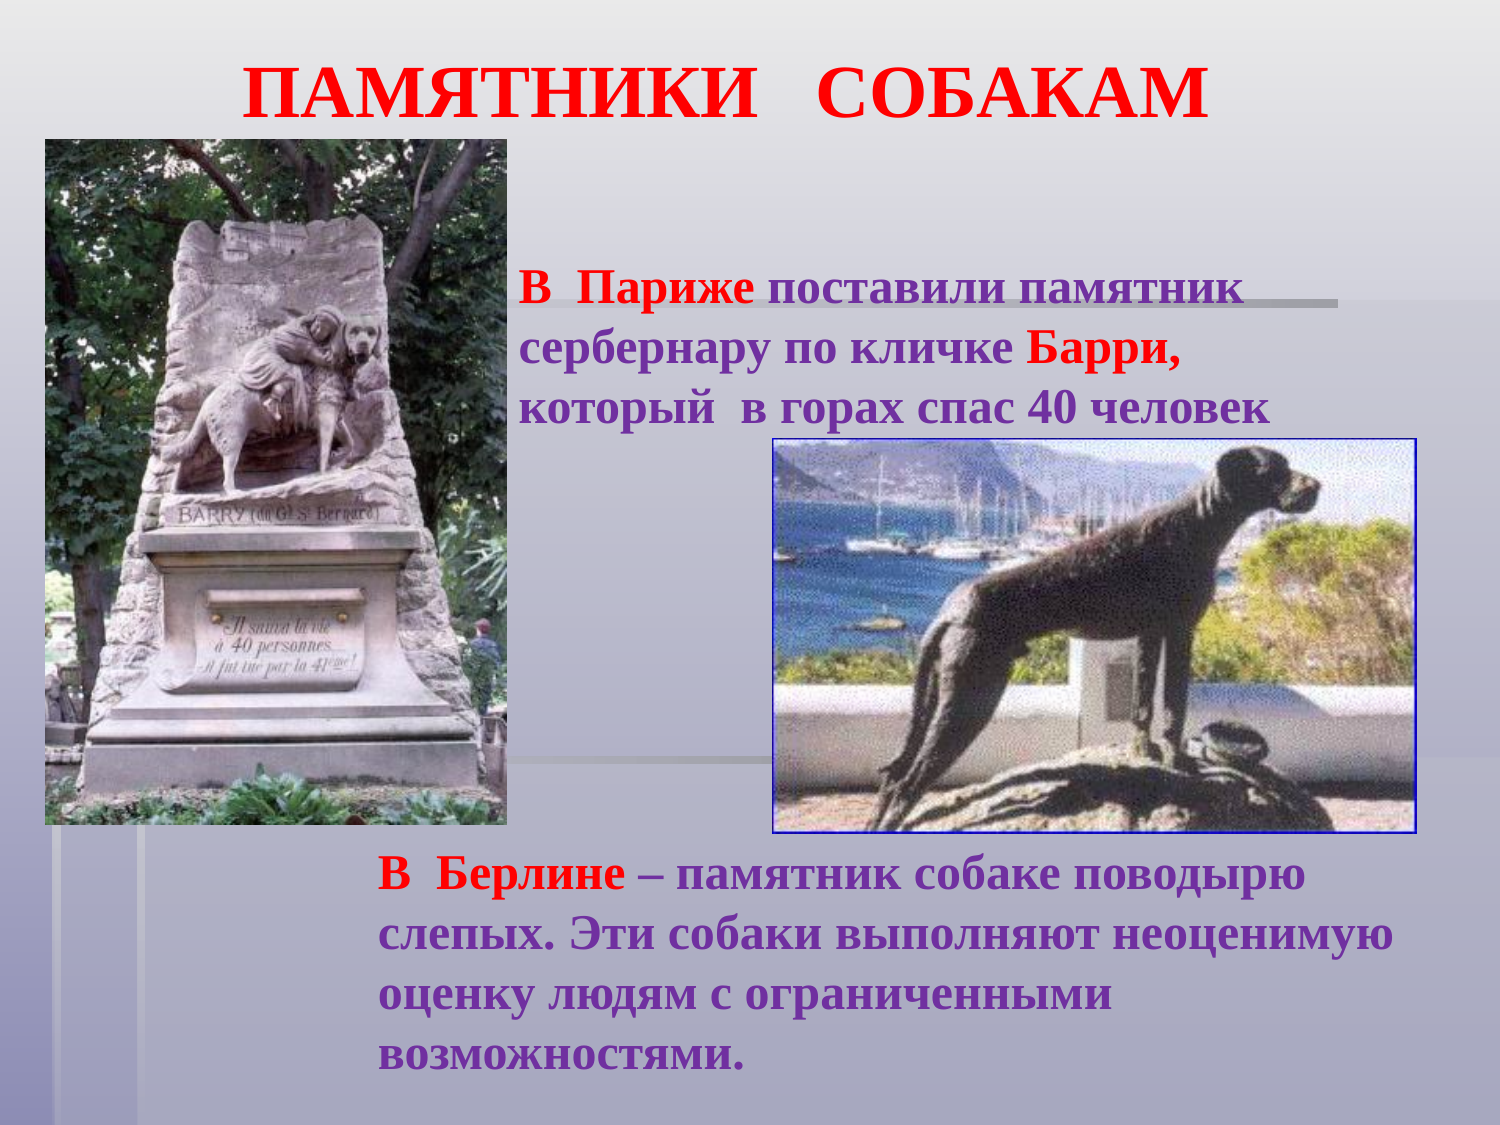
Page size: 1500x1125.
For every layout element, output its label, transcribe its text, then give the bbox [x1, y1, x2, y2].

picture [771, 438, 1417, 835]
text_box В Берлине – памятник собаке поводырю слепых. Эти собаки выполняют неоценимую оценку людям с ограниченными возможностями. [363, 831, 1442, 1087]
text_box В Париже поставили памятник сербернару по кличке Барри, который в горах спас 40 человек [512, 246, 1477, 441]
picture [44, 138, 507, 825]
text_box Памятники собакам [46, 35, 1407, 140]
